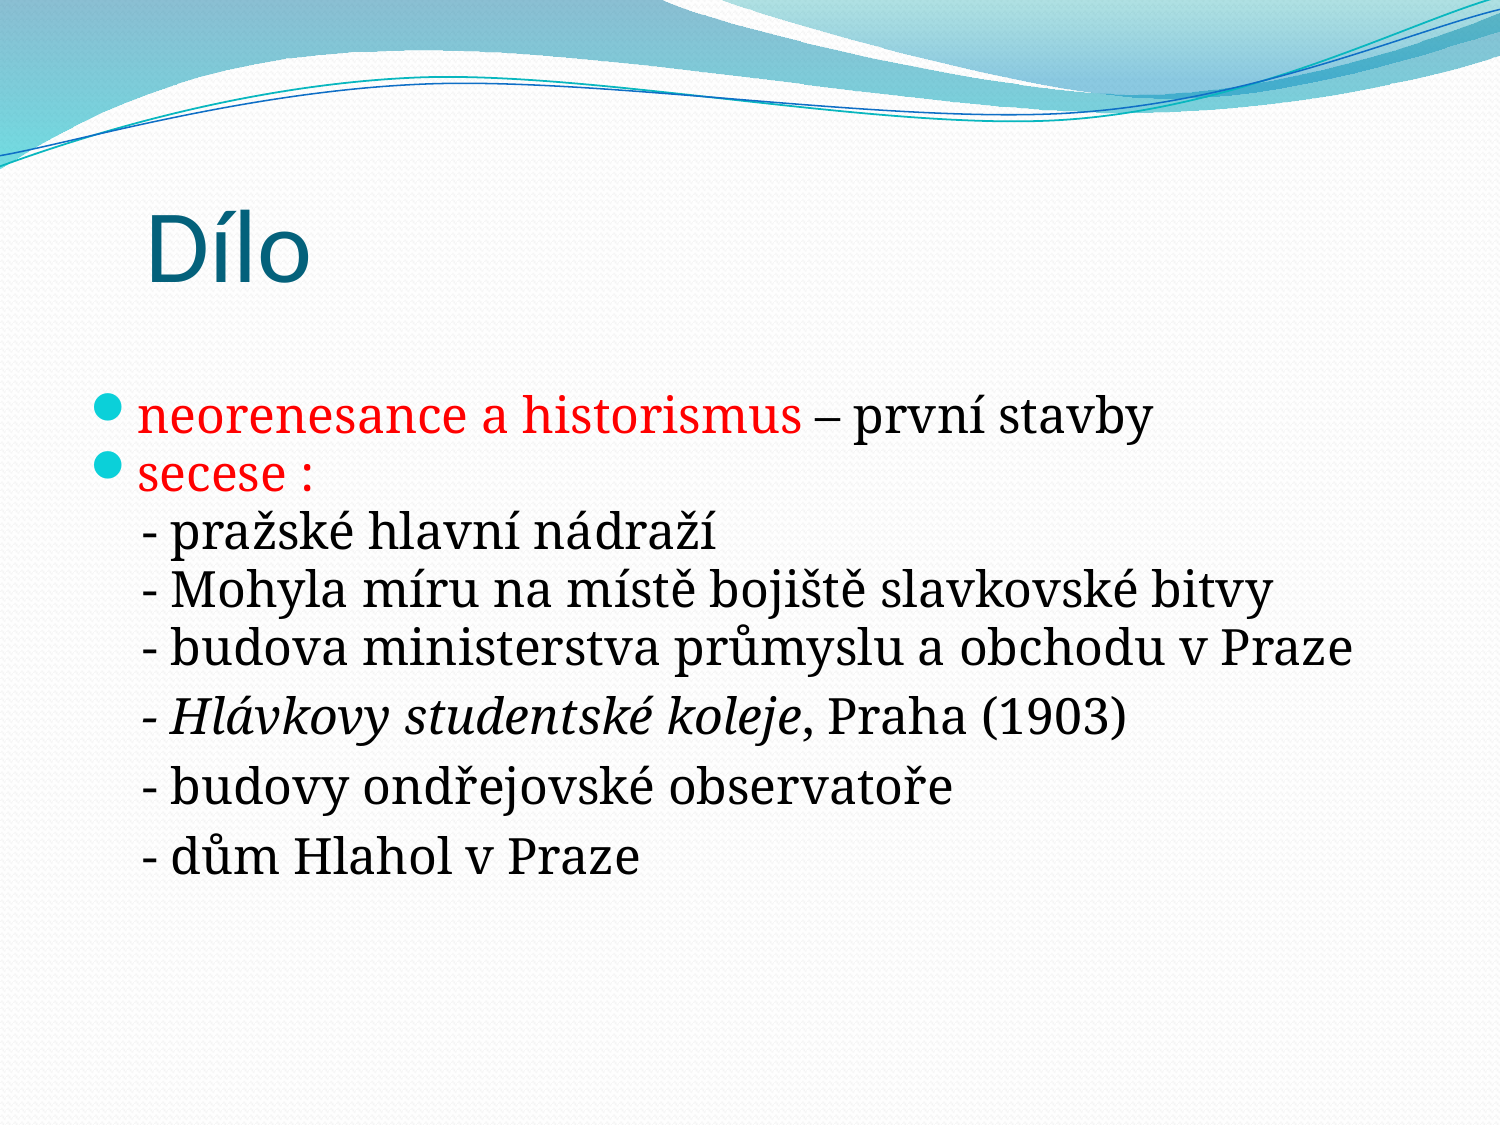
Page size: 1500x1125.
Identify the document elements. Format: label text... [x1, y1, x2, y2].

list neorenesance a historismus – první stavby secese : - pražské hlavní nádraží - Mohyla míru na místě bojiště slavkovské bitvy - budova ministerstva průmyslu a obchodu v Praze - Hlávkovy studentské koleje, Praha (1903) - budovy ondřejovské observatoře - dům Hlahol v Praze [74, 317, 1426, 1038]
title Dílo [74, 115, 1426, 304]
